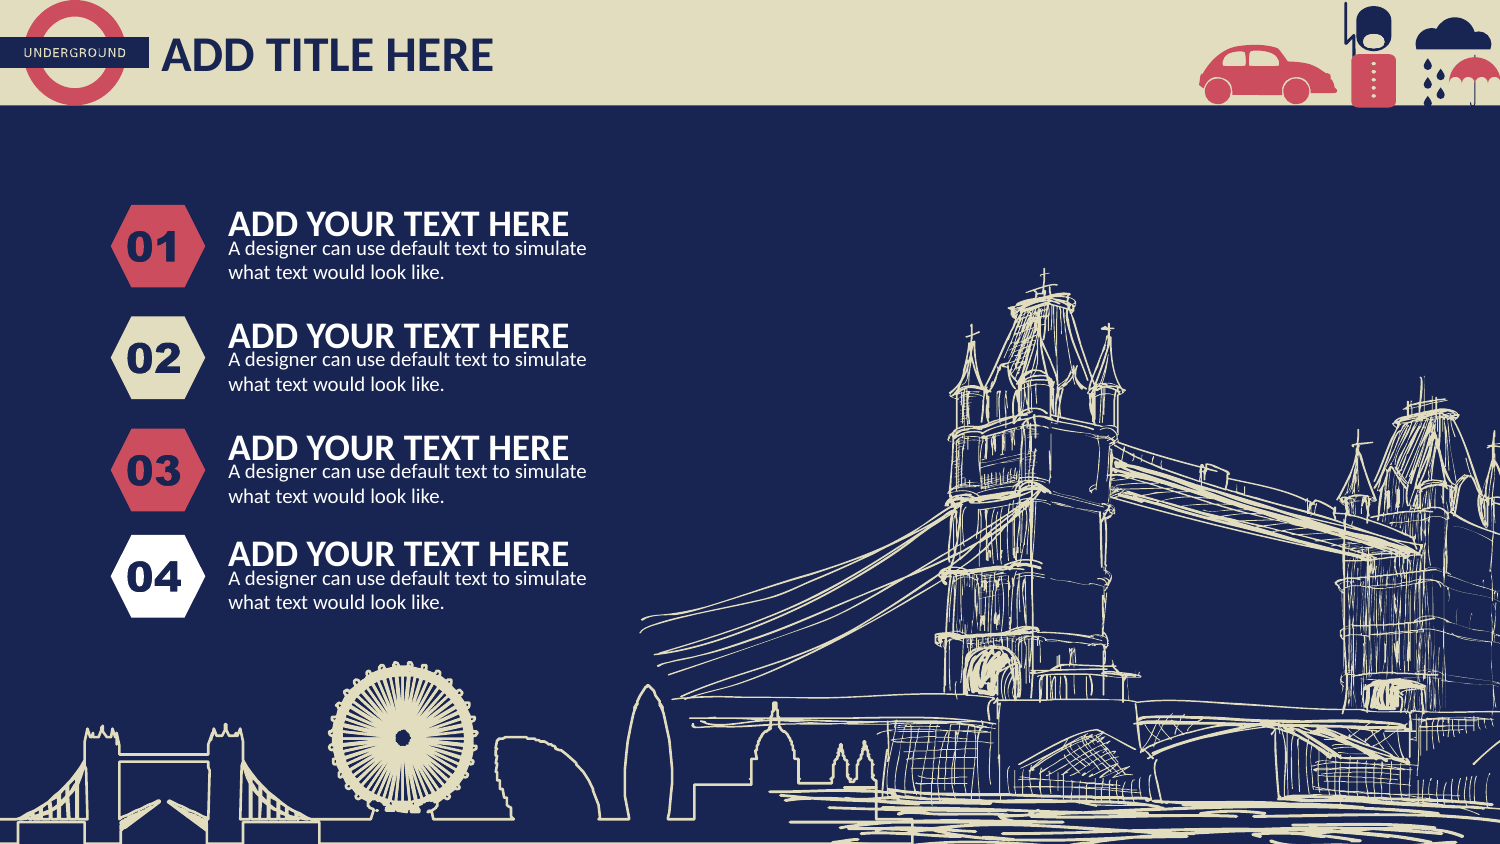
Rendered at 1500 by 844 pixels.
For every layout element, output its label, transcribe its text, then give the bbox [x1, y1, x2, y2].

text_box ADD YOUR TEXT HERE [216, 417, 666, 474]
text_box ADD YOUR TEXT HERE [216, 523, 666, 580]
text_box A designer can use default text to simulate what text would look like. [216, 339, 619, 402]
text_box ADD YOUR TEXT HERE [216, 193, 666, 250]
text_box [0, 662, 913, 844]
text_box A designer can use default text to simulate what text would look like. [216, 228, 619, 290]
text_box [110, 316, 206, 400]
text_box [0, 0, 1500, 108]
text_box [110, 204, 206, 288]
text_box [639, 267, 1500, 844]
text_box [110, 428, 206, 512]
text_box ADD YOUR TEXT HERE [216, 305, 666, 362]
text_box A designer can use default text to simulate what text would look like. [216, 558, 619, 620]
text_box A designer can use default text to simulate what text would look like. [216, 452, 619, 514]
text_box [110, 534, 206, 618]
